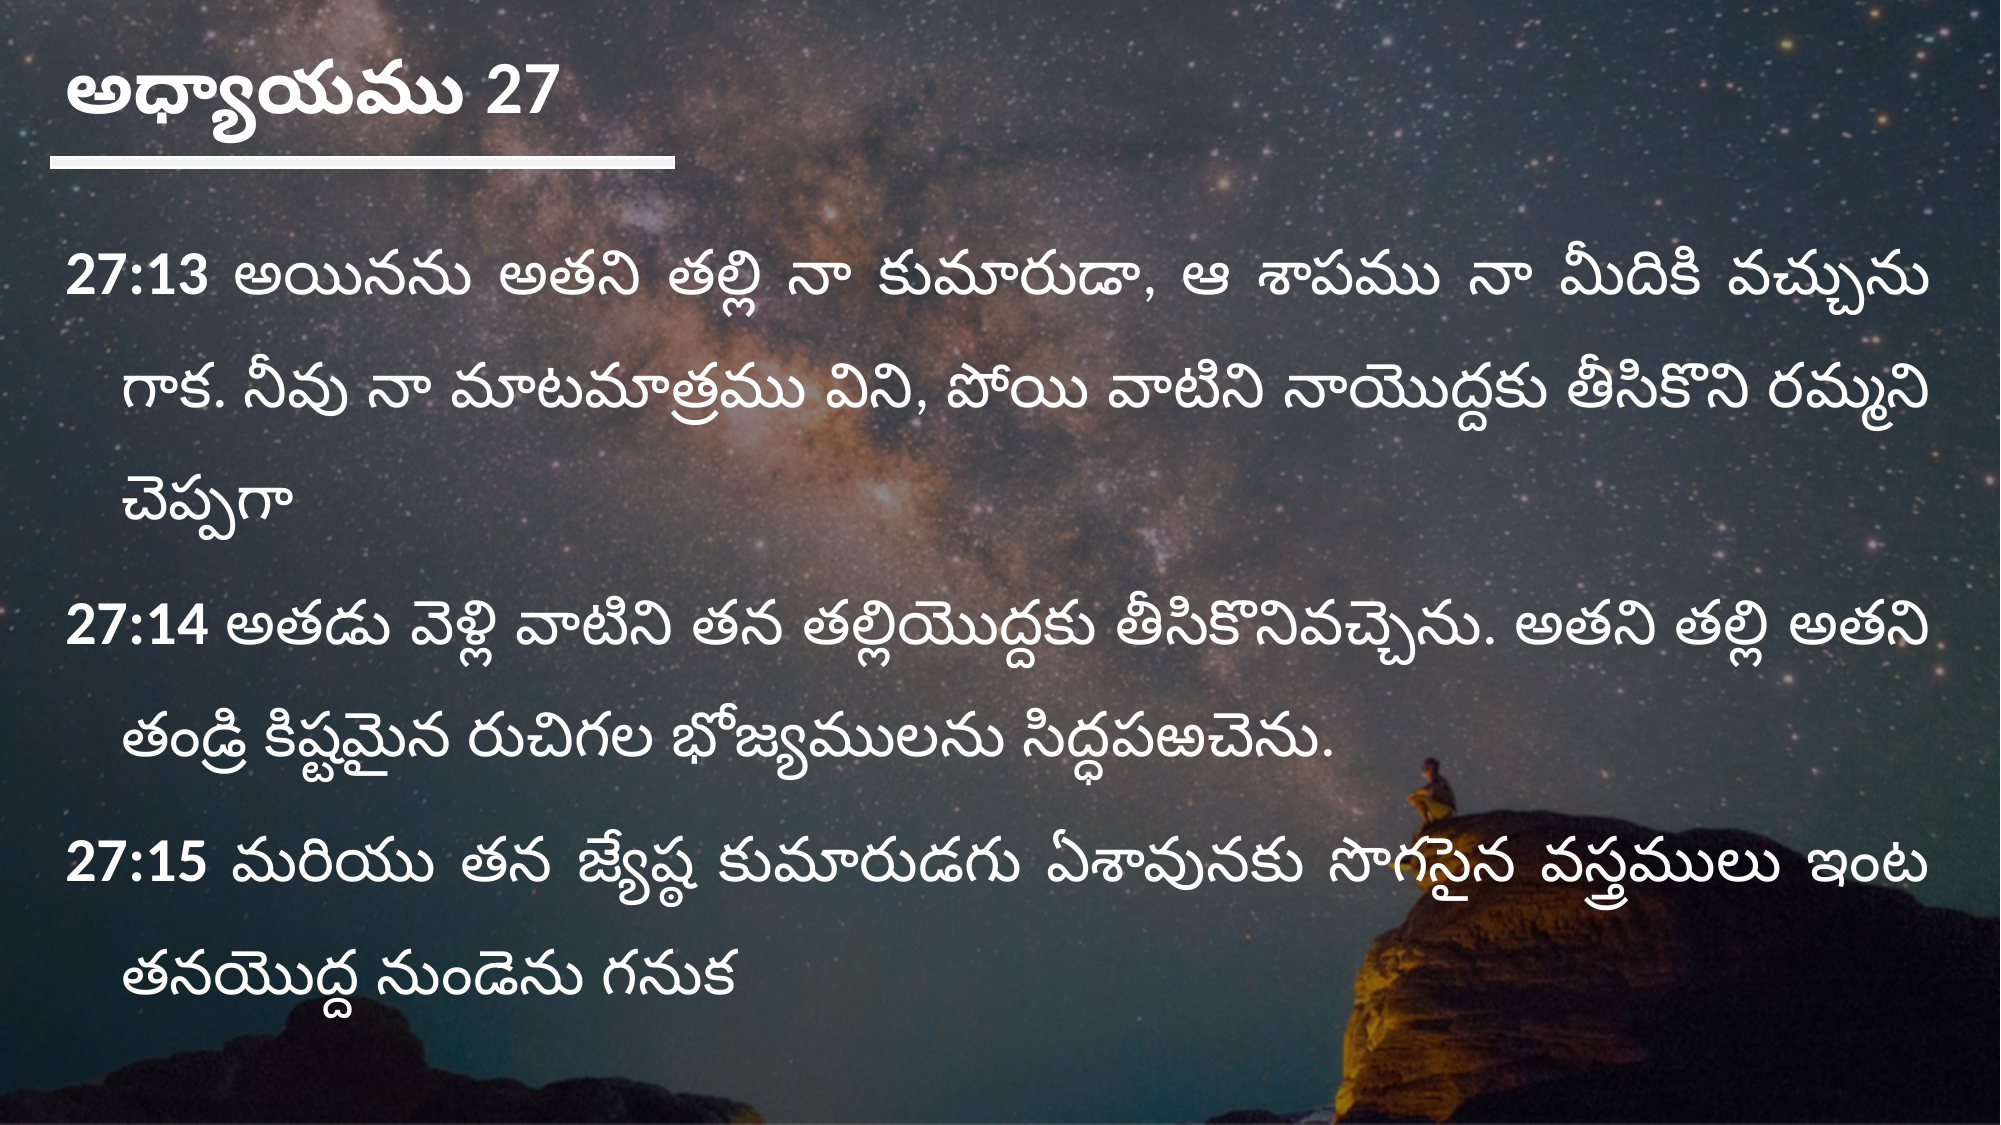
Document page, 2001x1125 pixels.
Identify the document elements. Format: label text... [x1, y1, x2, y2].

list 27:13 అయినను అతని తల్లి నా కుమారుడా, ఆ శాపము నా మీదికి వచ్చును గాక. నీవు నా మాటమాత్రము విని, పోయి వాటిని నాయొద్దకు తీసికొని రమ్మని చెప్పగా 27:14 అతడు వెళ్లి వాటిని తన తల్లియొద్దకు తీసికొనివచ్చెను. అతని తల్లి అతని తండ్రి కిష్టమైన రుచిగల భోజ్యములను సిద్ధపఱచెను. 27:15 మరియు తన జ్యేష్ఠ కుమారుడగు ఏశావునకు సొగసైన వస్త్రములు ఇంట తనయొద్ద నుండెను గనుక [50, 187, 1946, 1063]
picture [0, 0, 2000, 1125]
title అధ్యాయము 27 [50, 0, 1925, 167]
